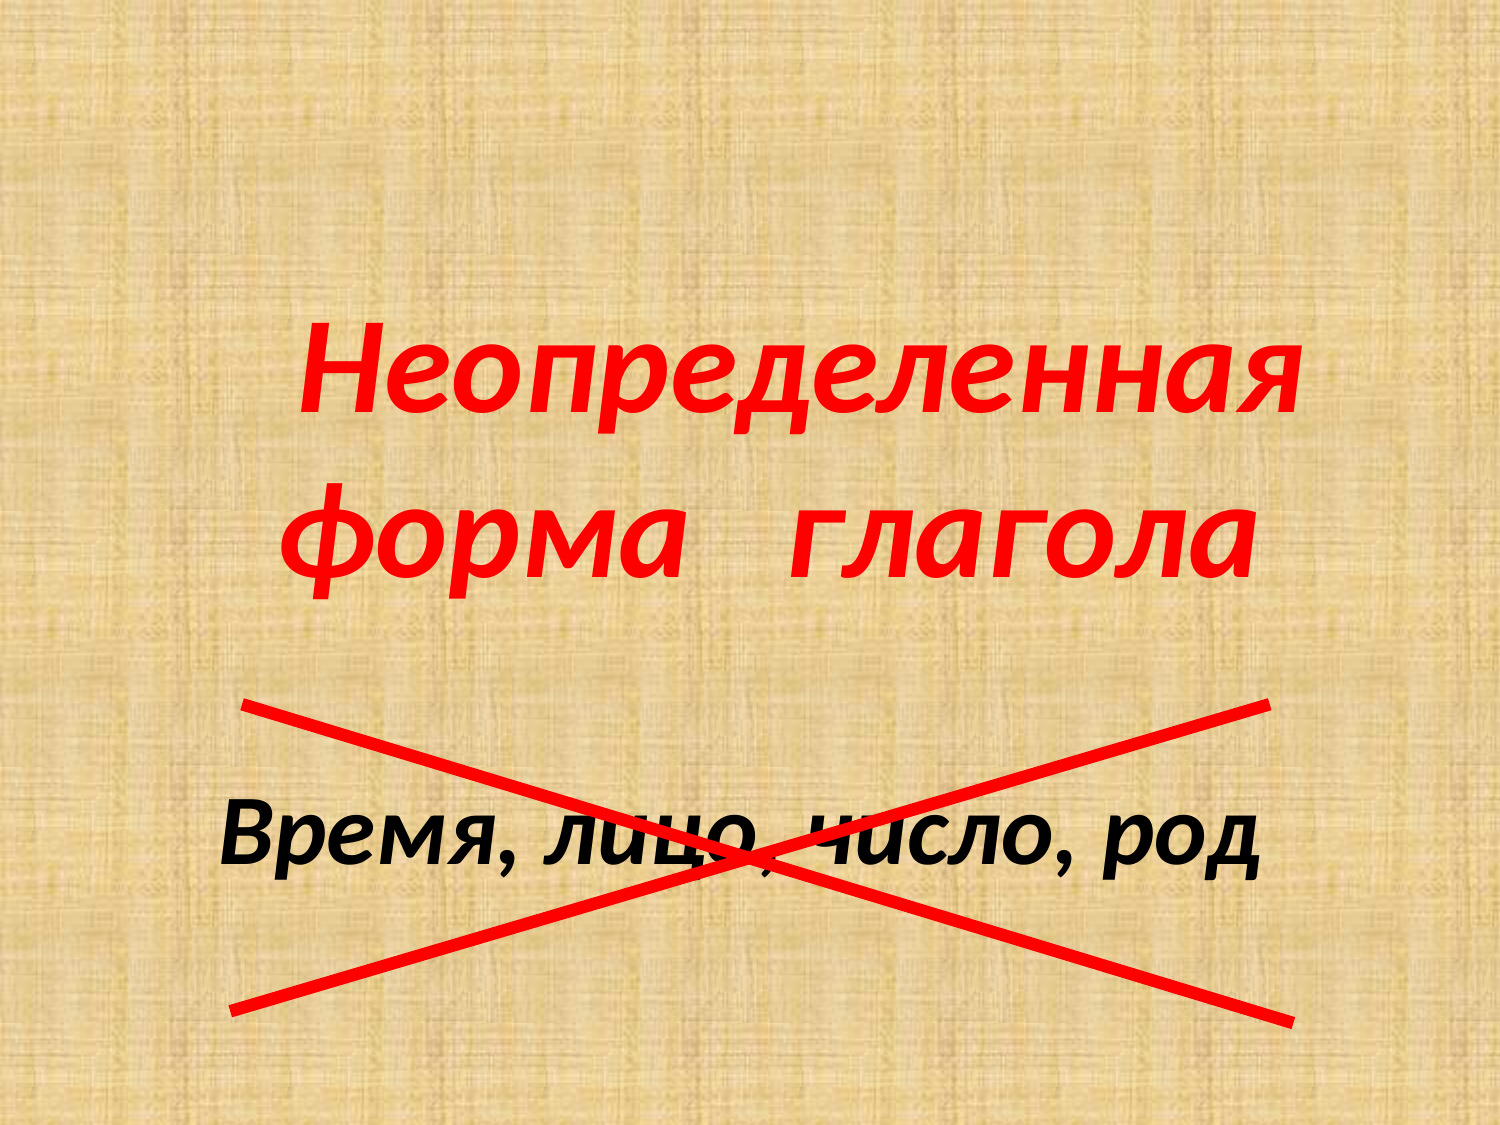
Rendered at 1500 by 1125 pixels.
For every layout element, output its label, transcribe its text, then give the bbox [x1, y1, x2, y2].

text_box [241, 703, 1294, 1024]
picture [0, 0, 1500, 1125]
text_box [229, 703, 1270, 1012]
list Неопределенная форма глагола Время, лицо, число, род [64, 267, 1415, 1083]
